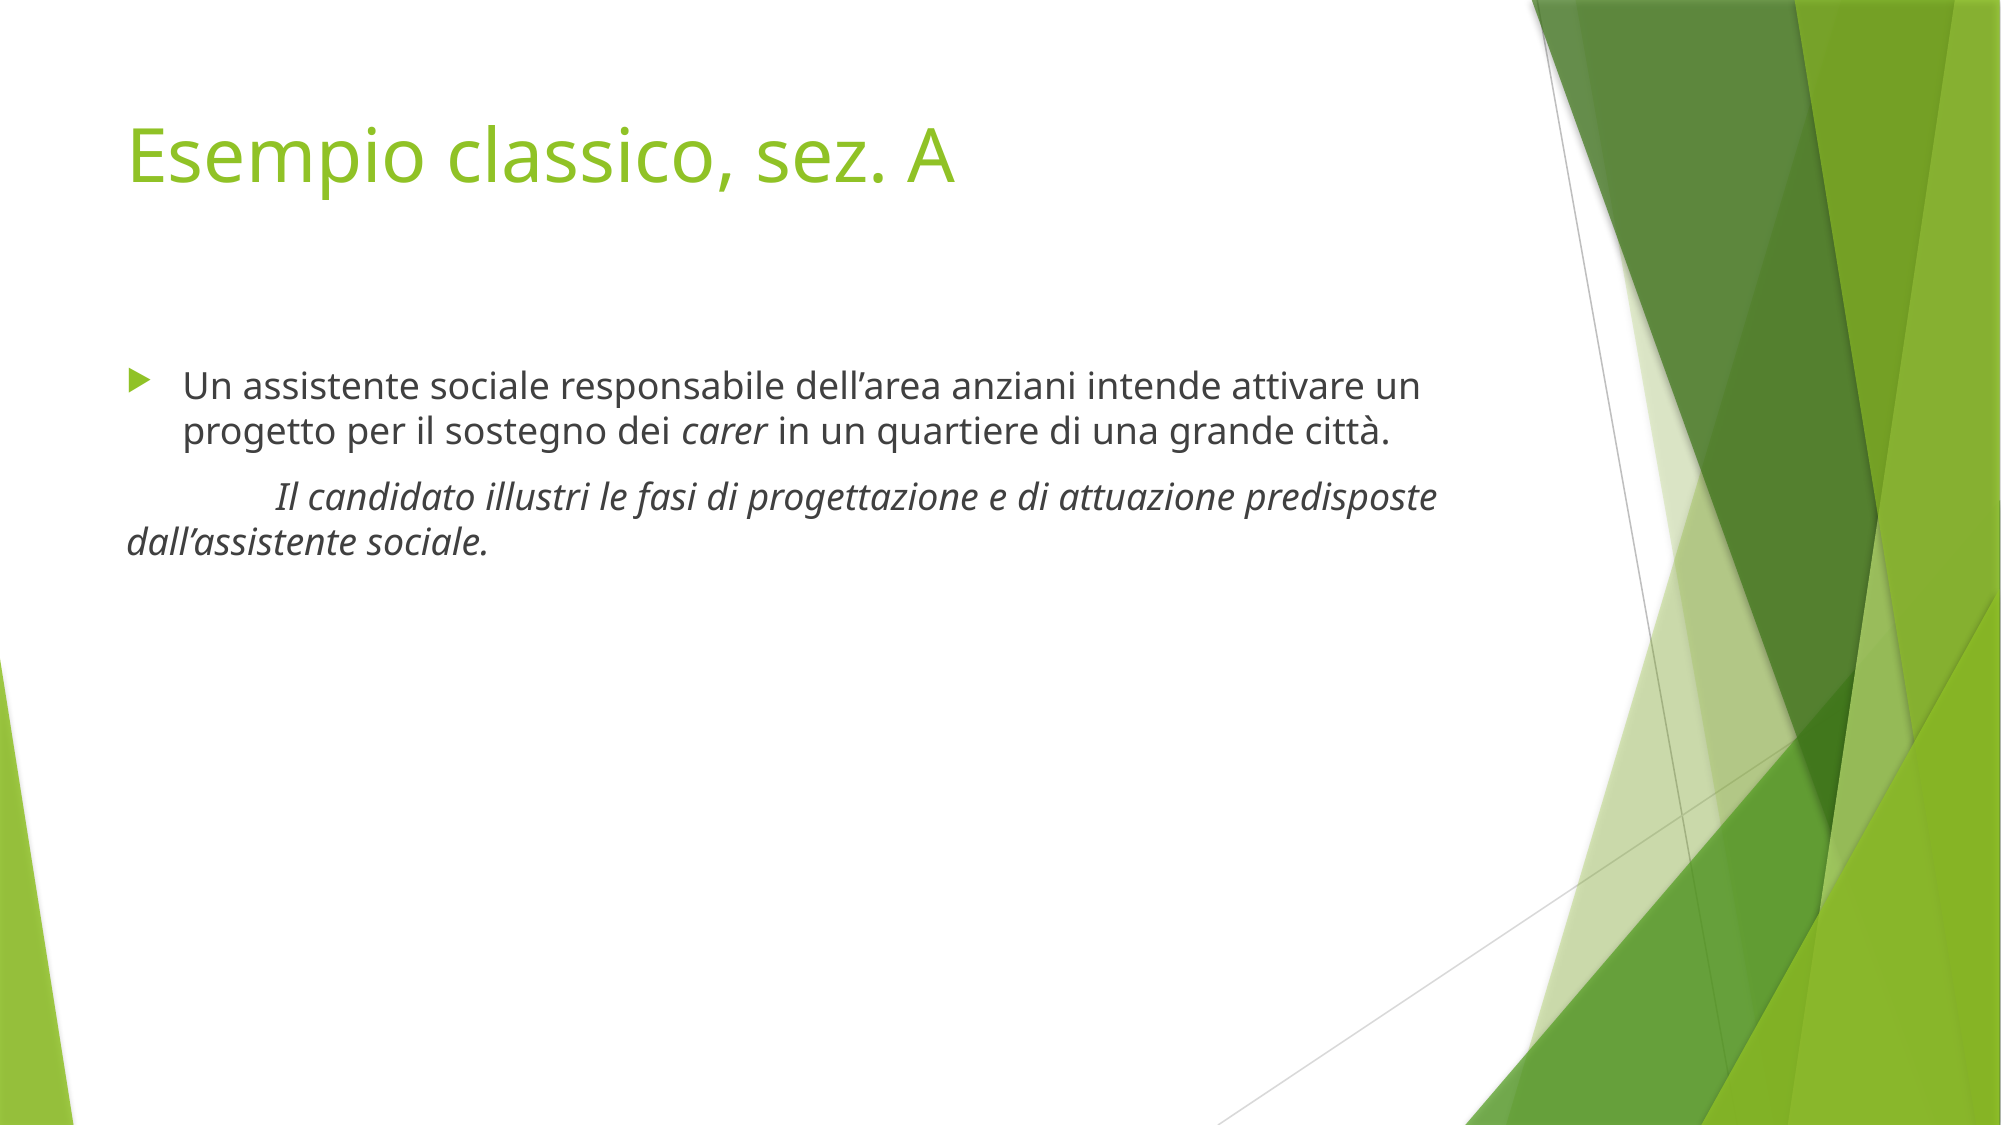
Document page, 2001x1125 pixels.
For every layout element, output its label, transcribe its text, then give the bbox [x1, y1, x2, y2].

title Esempio classico, sez. A [111, 99, 1522, 317]
list Un assistente sociale responsabile dell’area anziani intende attivare un progetto per il sostegno dei carer in un quartiere di una grande città. Il candidato illustri le fasi di progettazione e di attuazione predisposte dall’assistente sociale. [111, 354, 1522, 992]
